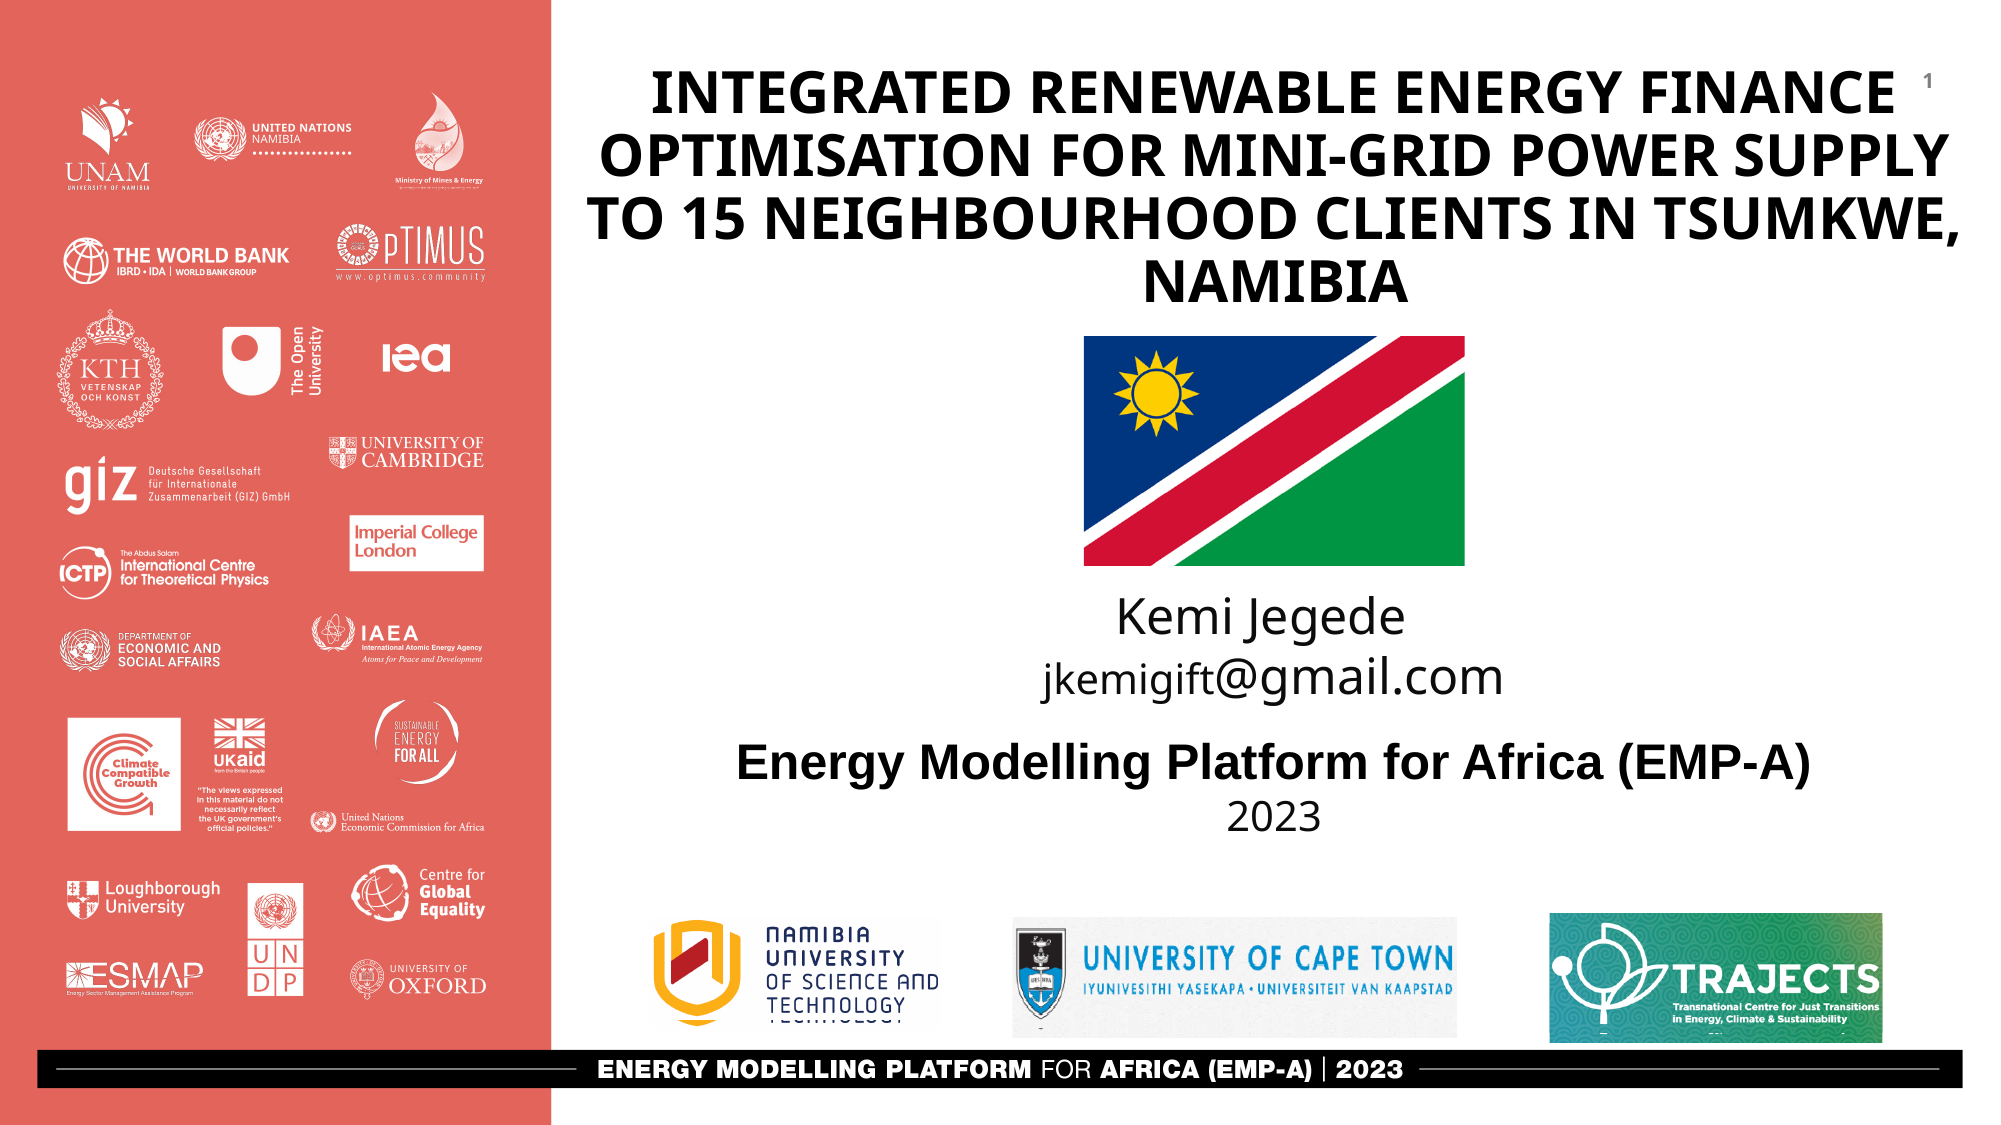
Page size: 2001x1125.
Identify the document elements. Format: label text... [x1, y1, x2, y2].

title INTEGRATED RENEWABLE ENERGY FINANCE OPTIMISATION FOR MINI-GRID POWER SUPPLY TO 15 NEIGHBOURHOOD CLIENTS IN TSUMKWE, NAMIBIA [549, 92, 2000, 323]
text_box Kemi Jegede jkemigift@gmail.com Energy Modelling Platform for Africa (EMP-A) 2023 [549, 577, 2000, 867]
picture [0, 0, 2000, 1125]
